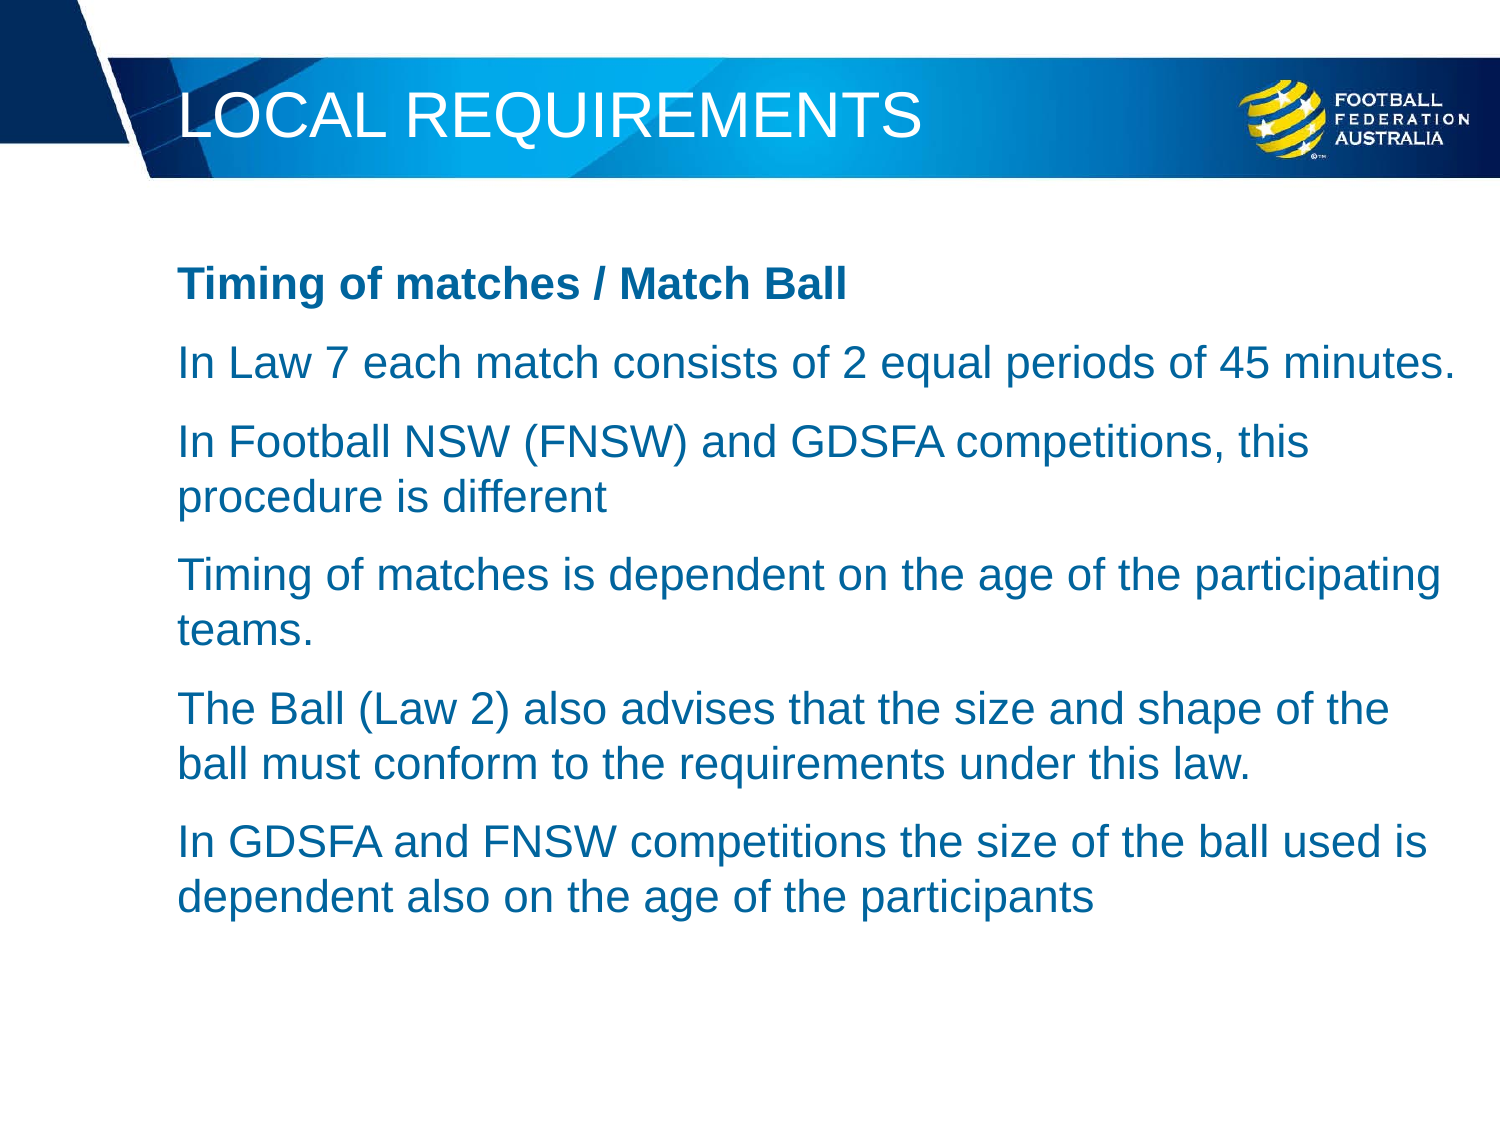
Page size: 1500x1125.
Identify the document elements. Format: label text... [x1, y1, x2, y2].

title LOCAL REQUIREMENTS [176, 74, 1211, 149]
picture [0, 0, 1500, 208]
list Timing of matches / Match Ball In Law 7 each match consists of 2 equal periods of 45 minutes. In Football NSW (FNSW) and GDSFA competitions, this procedure is different Timing of matches is dependent on the age of the participating teams. The Ball (Law 2) also advises that the size and shape of the ball must conform to the requirements under this law. In GDSFA and FNSW competitions the size of the ball used is dependent also on the age of the participants [176, 253, 1468, 1111]
